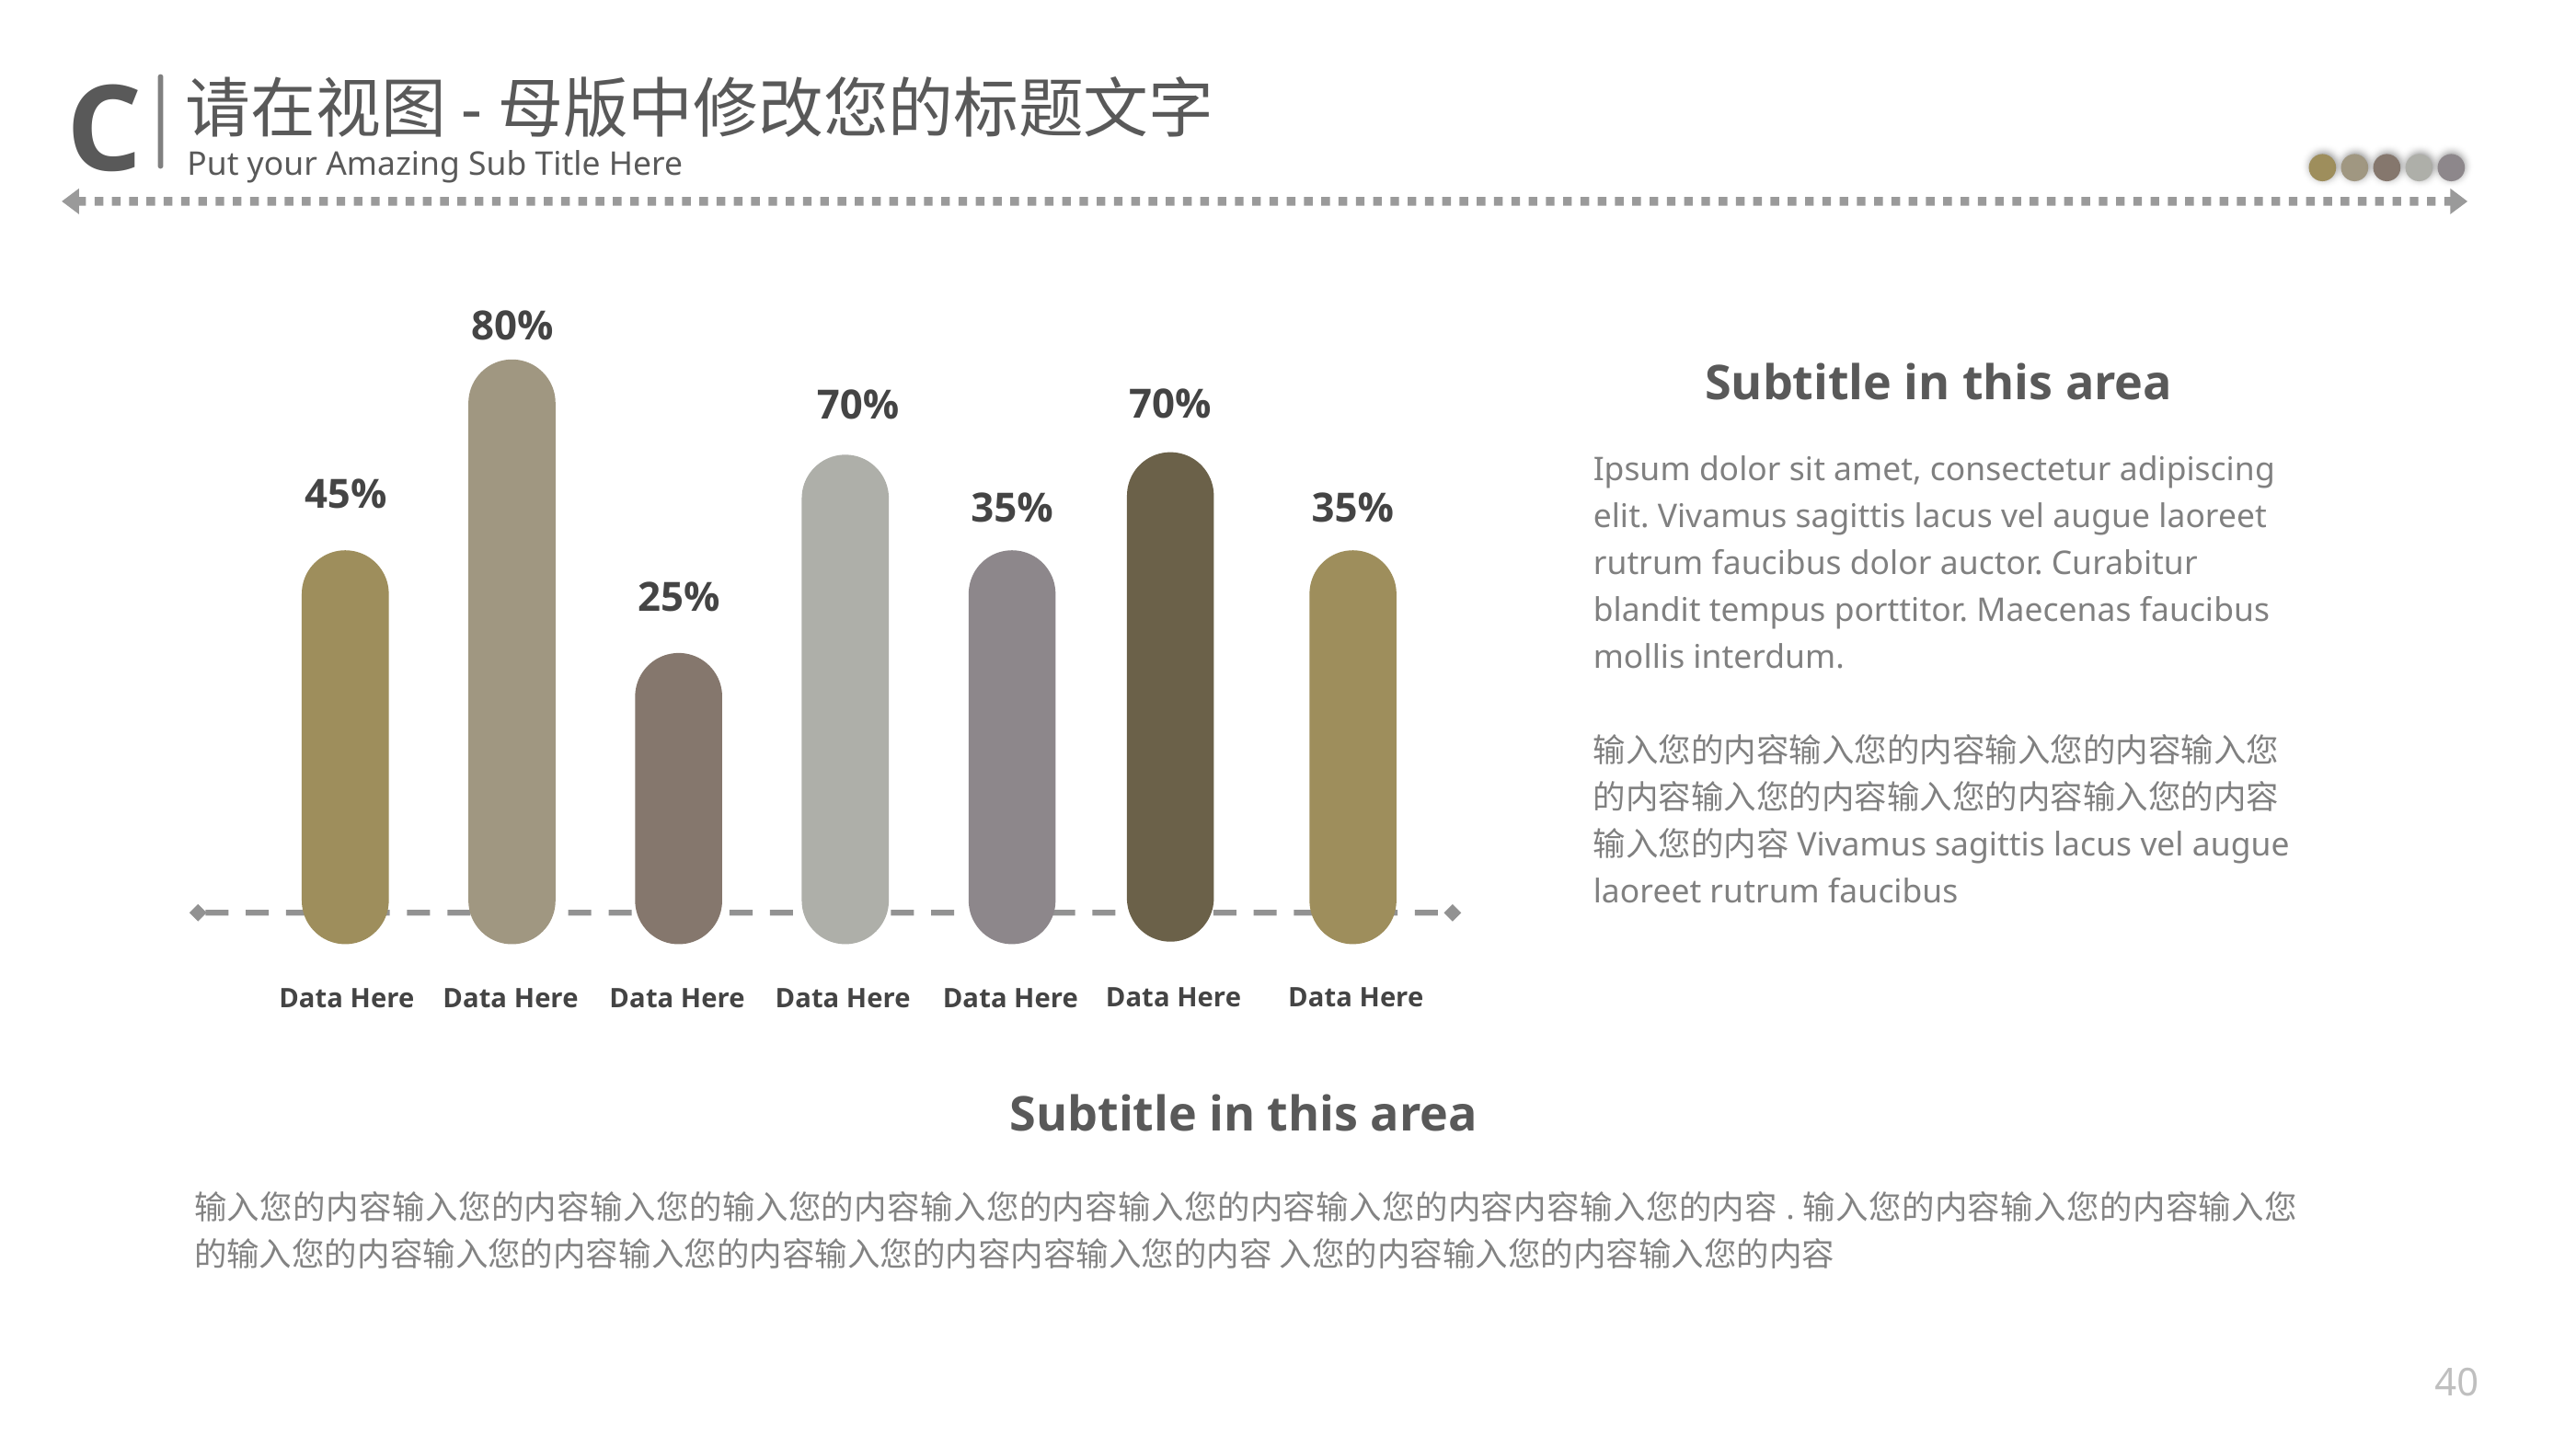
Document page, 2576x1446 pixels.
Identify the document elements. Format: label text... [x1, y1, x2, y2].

text_box 40 [2415, 1352, 2499, 1433]
text_box [1443, 907, 1459, 919]
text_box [193, 1083, 2298, 1280]
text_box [772, 365, 914, 1023]
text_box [1284, 468, 1427, 1022]
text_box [1102, 364, 1245, 1022]
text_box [275, 455, 419, 1023]
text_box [939, 468, 1082, 1023]
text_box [439, 287, 582, 1023]
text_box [605, 557, 749, 1023]
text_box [1593, 350, 2295, 976]
text_box [191, 907, 209, 919]
